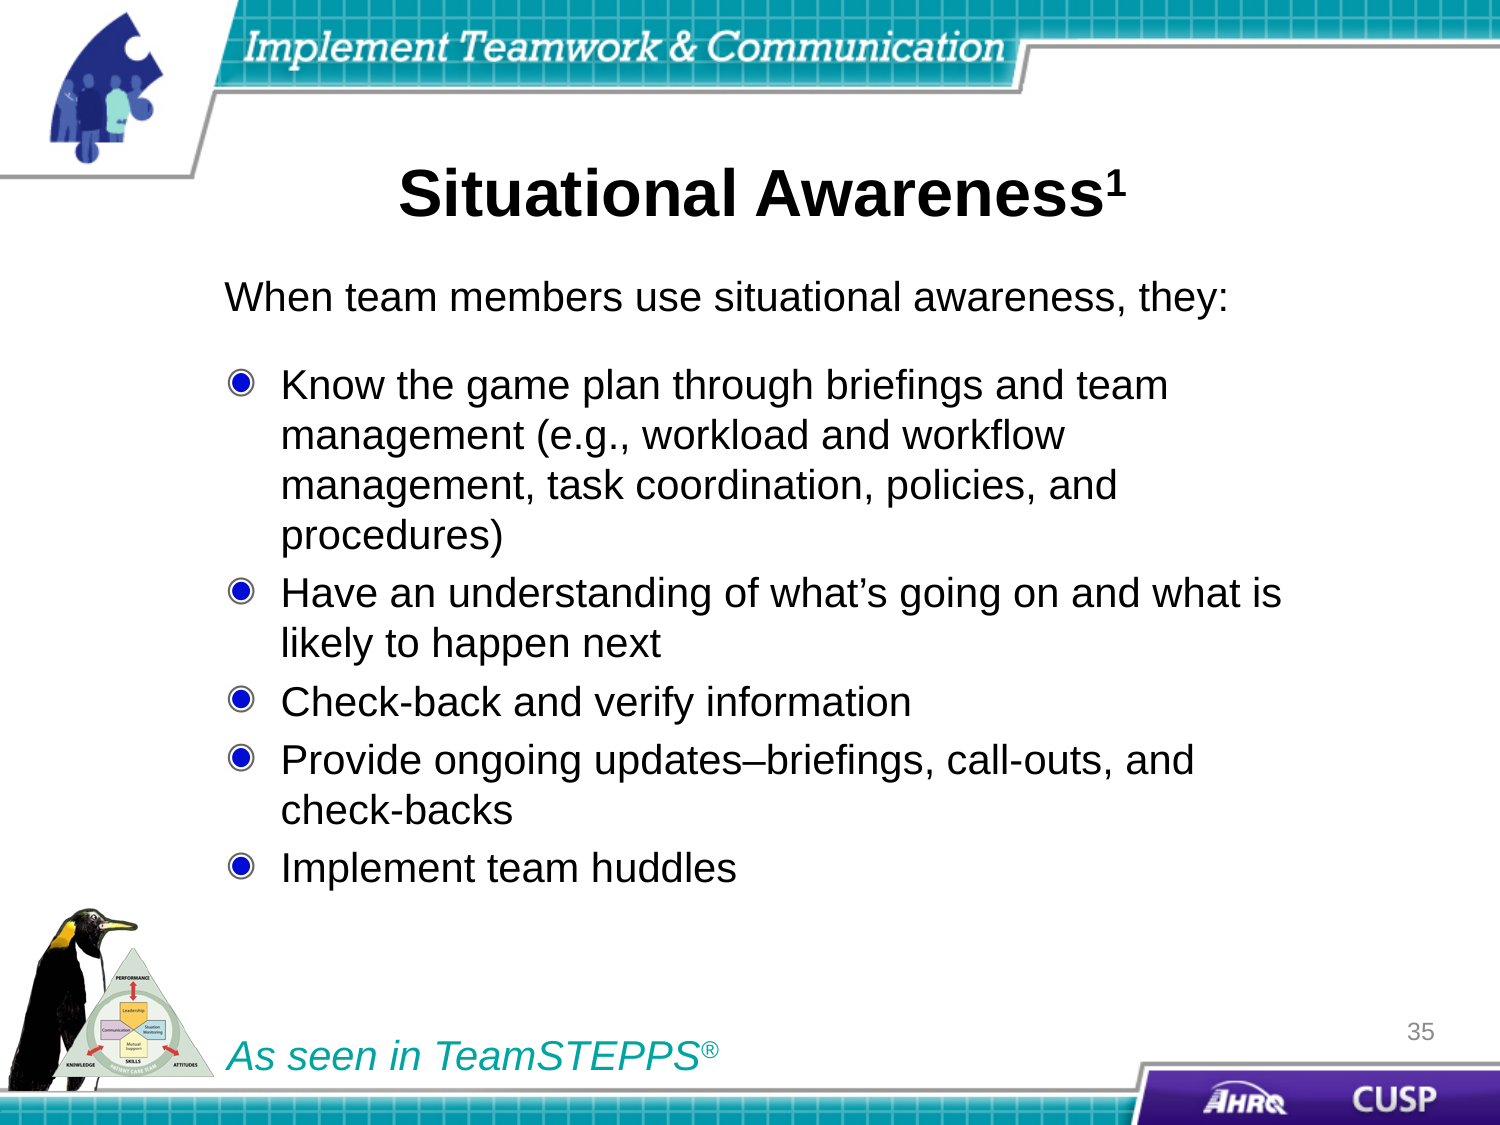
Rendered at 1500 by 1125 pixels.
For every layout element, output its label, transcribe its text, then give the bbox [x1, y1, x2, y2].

picture [224, 742, 258, 773]
picture [0, 0, 1500, 1125]
picture [224, 851, 258, 874]
slide_number 35 [1100, 999, 1450, 1060]
picture [224, 576, 258, 606]
picture [224, 367, 258, 398]
picture [224, 684, 258, 714]
list When team members use situational awareness, they: Know the game plan through briefings and team management (e.g., workload and workflow management, task coordination, policies, and procedures) Have an understanding of what’s going on and what is likely to happen next Check-back and verify information Provide ongoing updates–briefings, call-outs, and check-backs Implement team huddles [209, 262, 1326, 951]
title Situational Awareness1 [87, 112, 1438, 238]
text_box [0, 874, 813, 1092]
